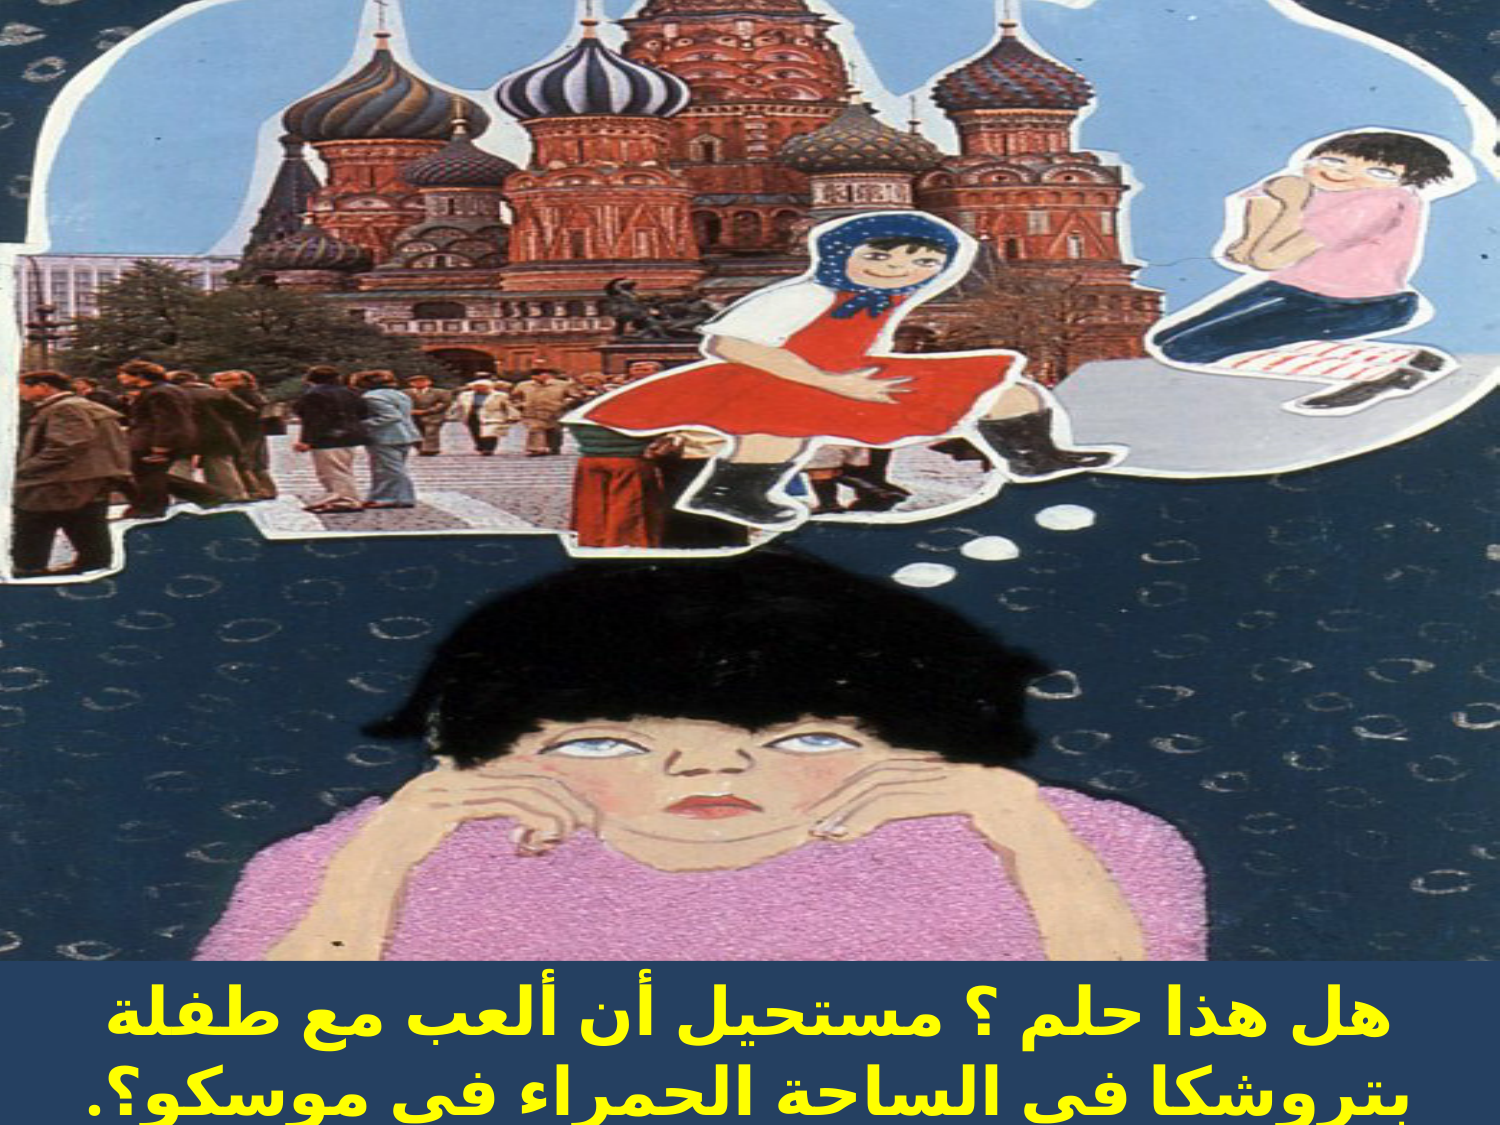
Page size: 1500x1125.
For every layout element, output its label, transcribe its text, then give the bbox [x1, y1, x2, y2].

picture [0, 0, 1500, 962]
text_box هل هذا حلم ؟ مستحيل أن ألعب مع طفلة بتروشكا في الساحة الحمراء في موسكو؟. [0, 969, 1500, 1125]
